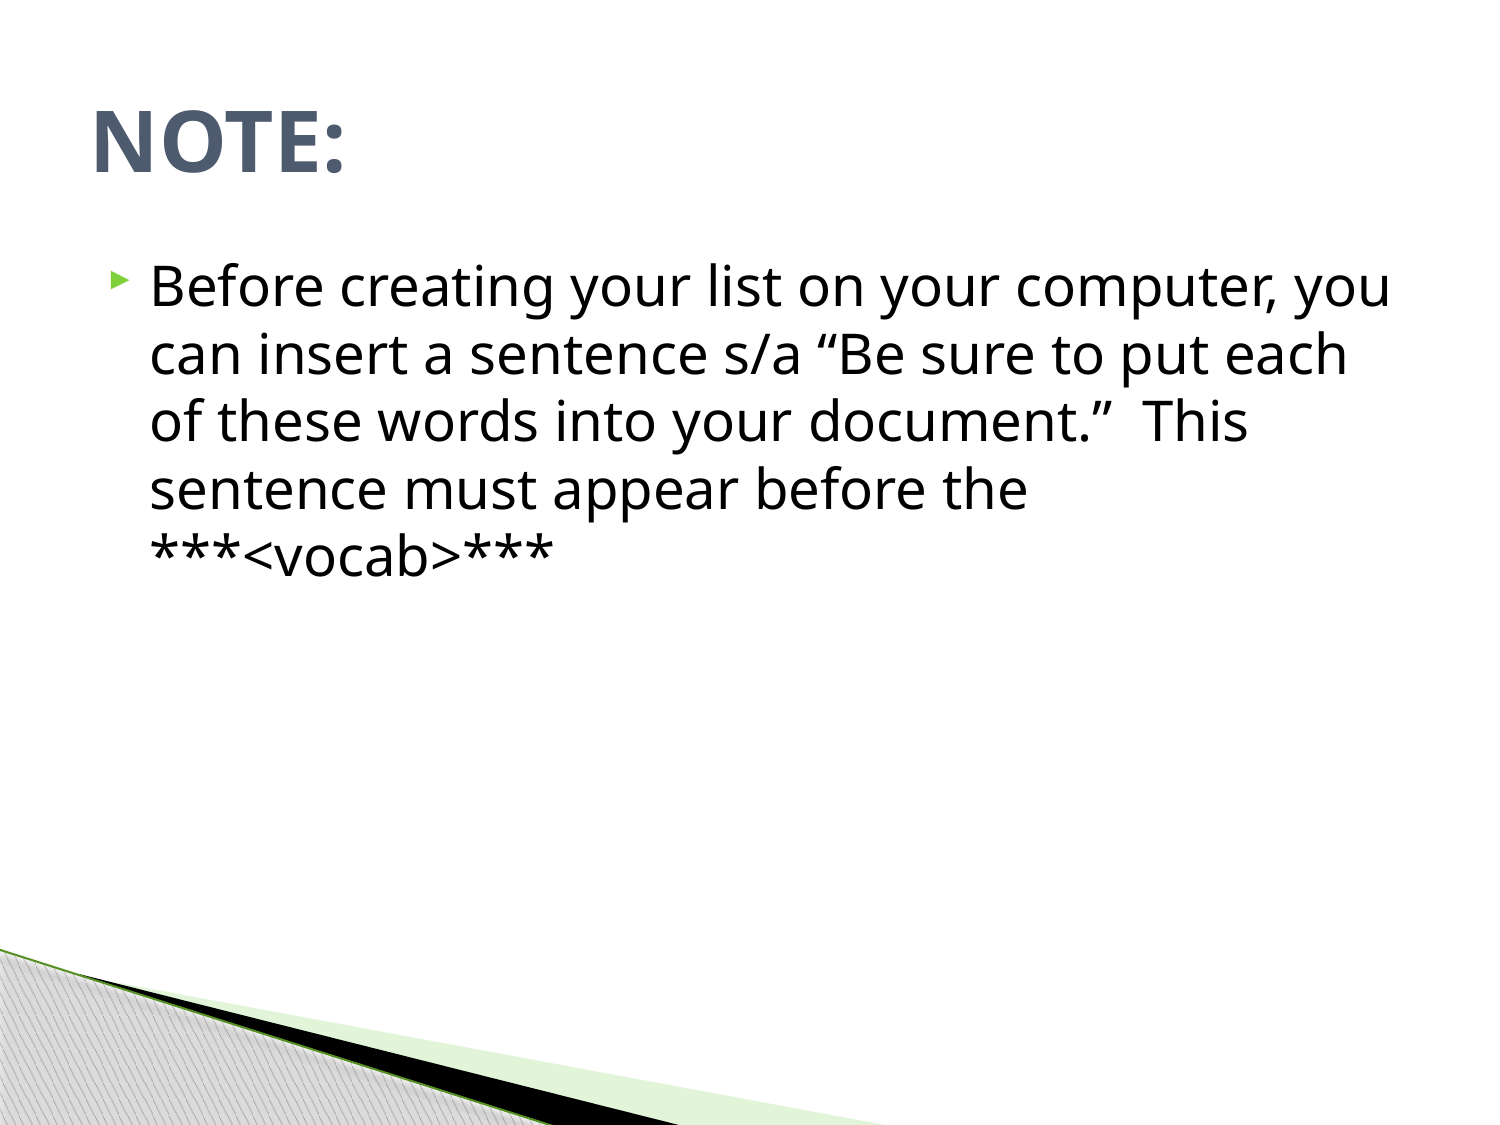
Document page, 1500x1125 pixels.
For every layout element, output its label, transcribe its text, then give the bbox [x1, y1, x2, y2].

title NOTE: [75, 45, 1425, 233]
list Before creating your list on your computer, you can insert a sentence s/a “Be sure to put each of these words into your document.” This sentence must appear before the ***<vocab>*** [75, 243, 1425, 986]
